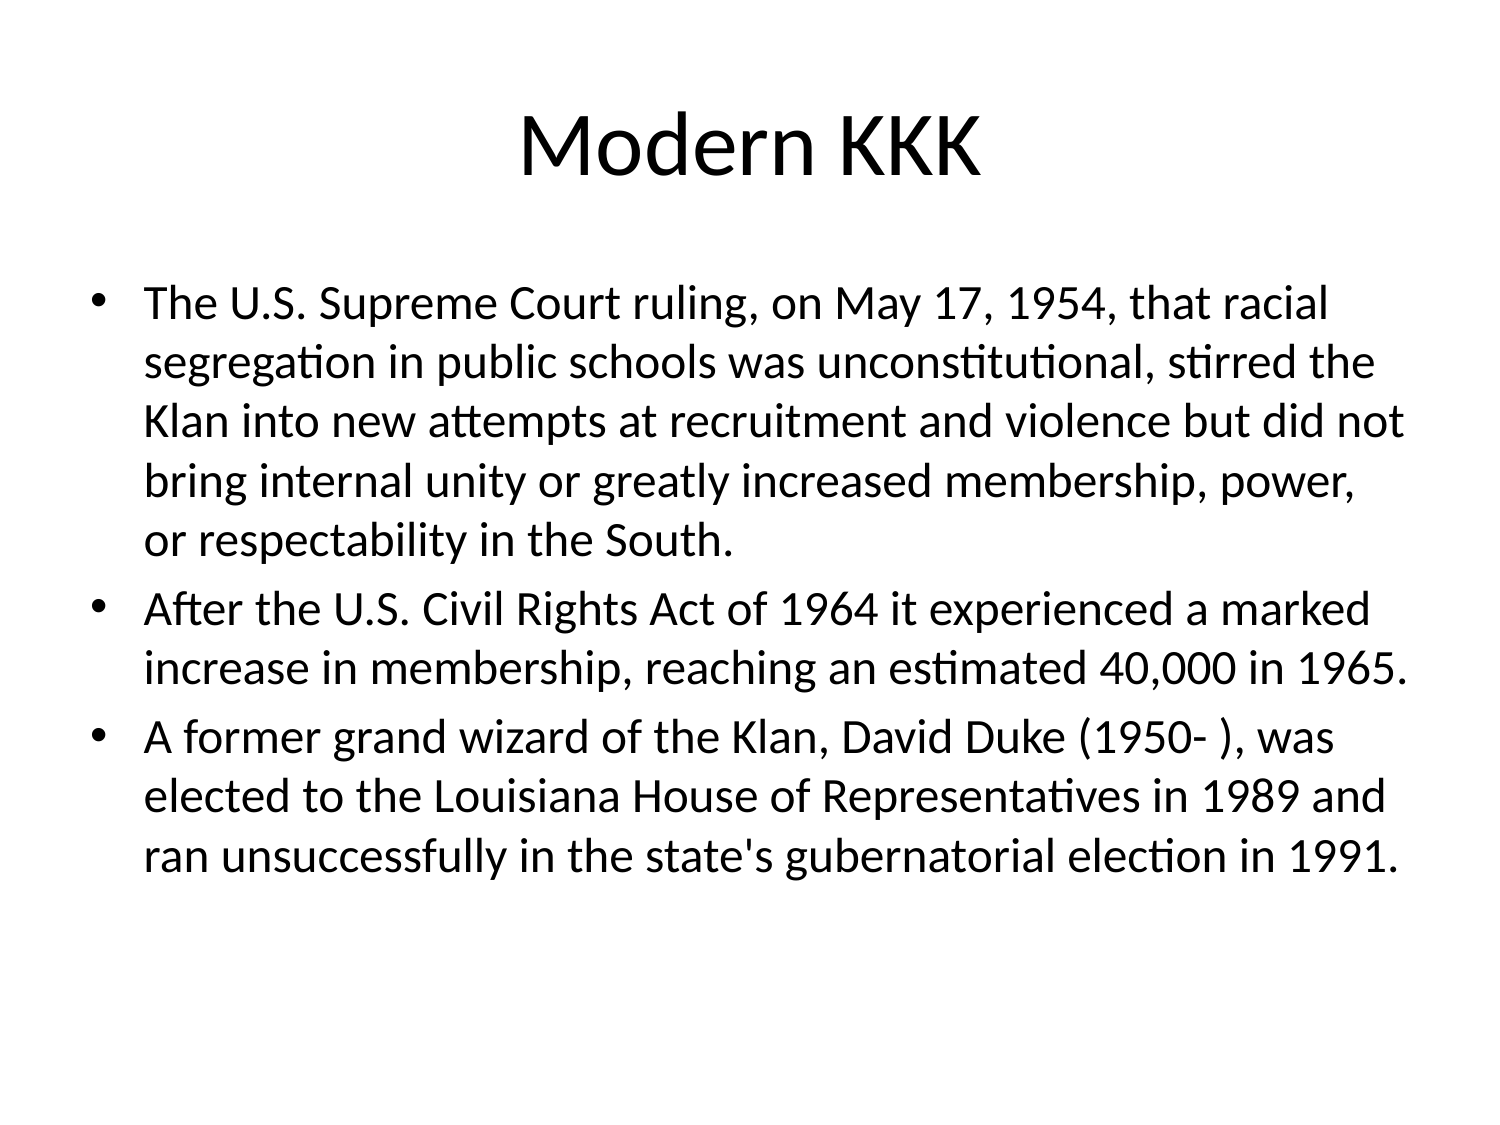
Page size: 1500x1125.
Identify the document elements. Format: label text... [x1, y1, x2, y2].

title Modern KKK [75, 45, 1425, 233]
list The U.S. Supreme Court ruling, on May 17, 1954, that racial segregation in public schools was unconstitutional, stirred the Klan into new attempts at recruitment and violence but did not bring internal unity or greatly increased membership, power, or respectability in the South. After the U.S. Civil Rights Act of 1964 it experienced a marked increase in membership, reaching an estimated 40,000 in 1965. A former grand wizard of the Klan, David Duke (1950- ), was elected to the Louisiana House of Representatives in 1989 and ran unsuccessfully in the state's gubernatorial election in 1991. [75, 262, 1425, 1005]
